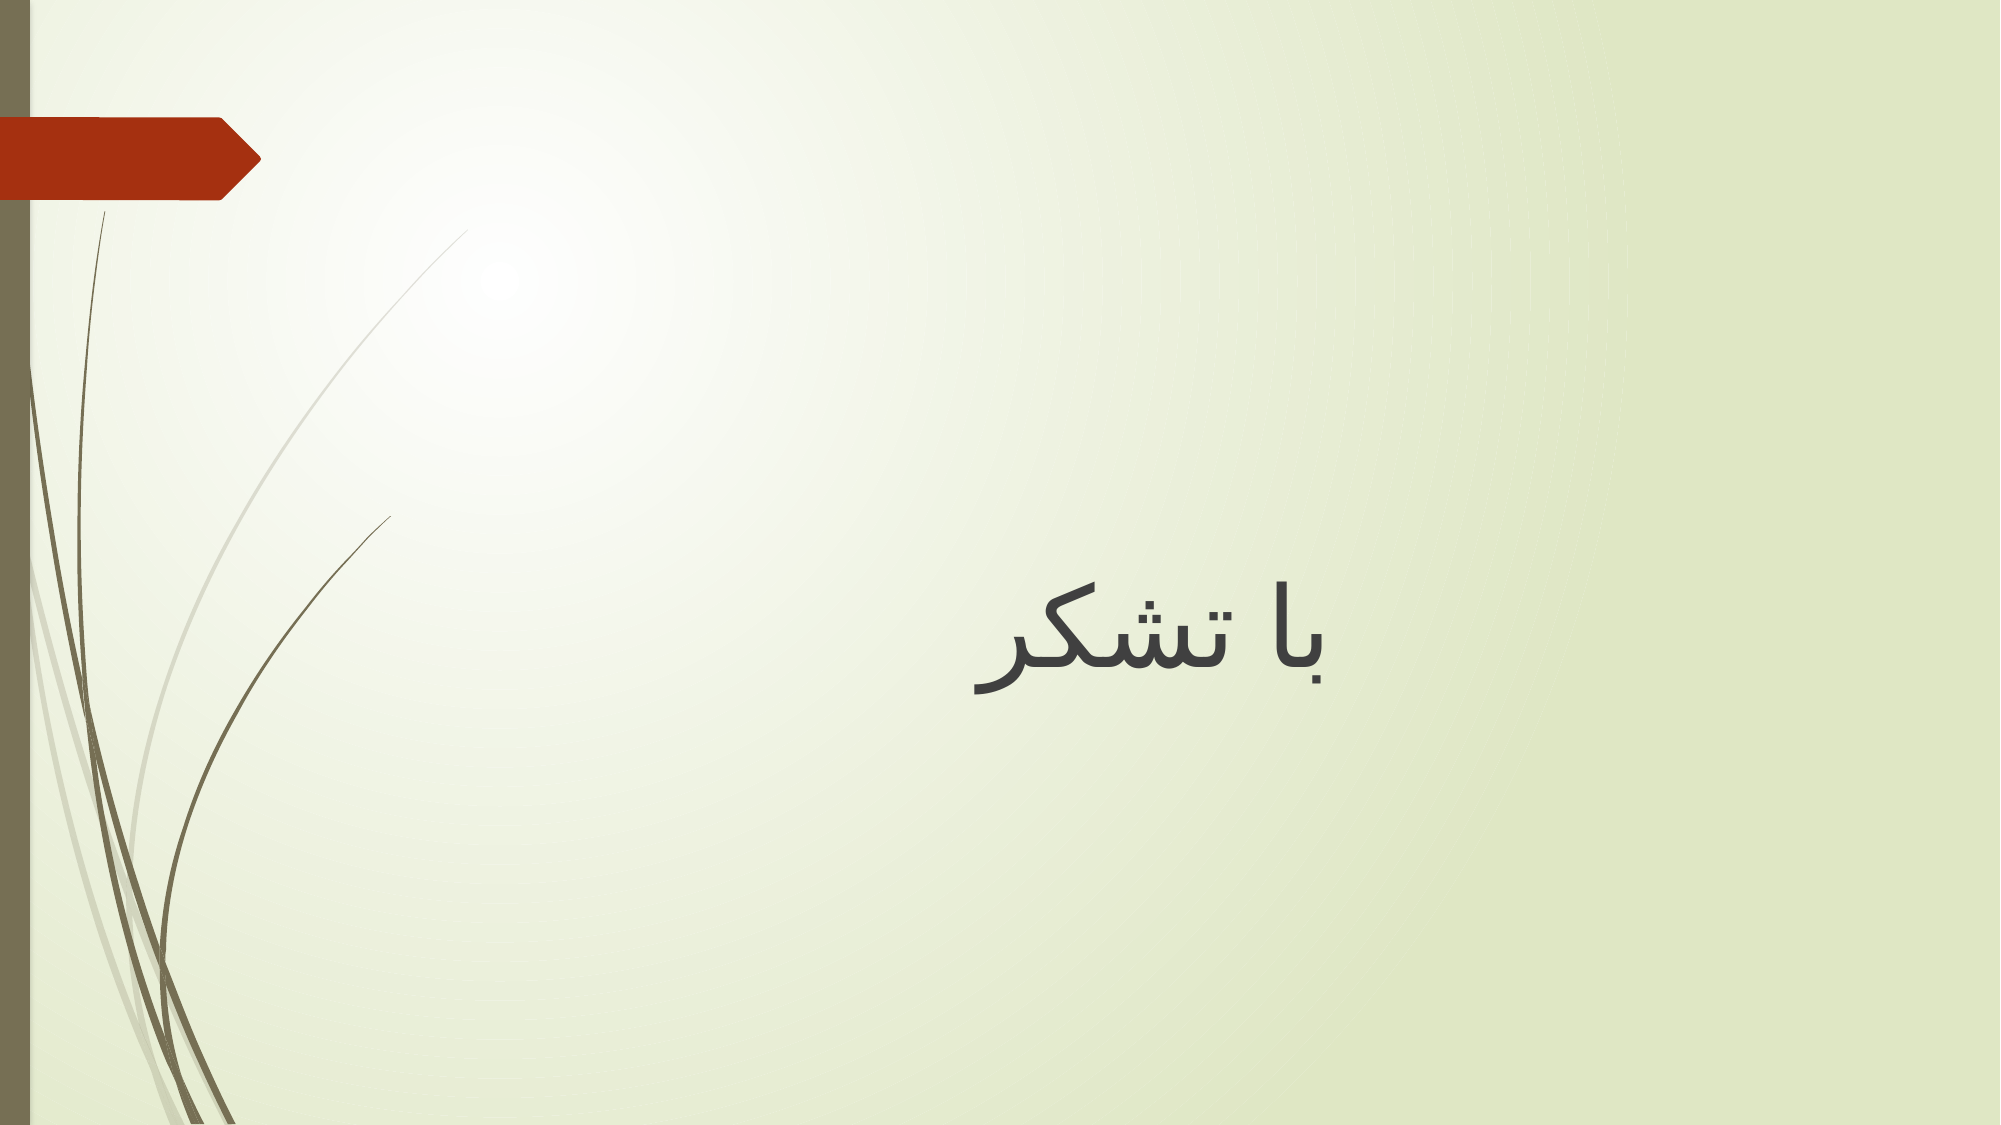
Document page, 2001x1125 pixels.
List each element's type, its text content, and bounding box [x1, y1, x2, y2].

list با تشکر [424, 350, 1888, 970]
